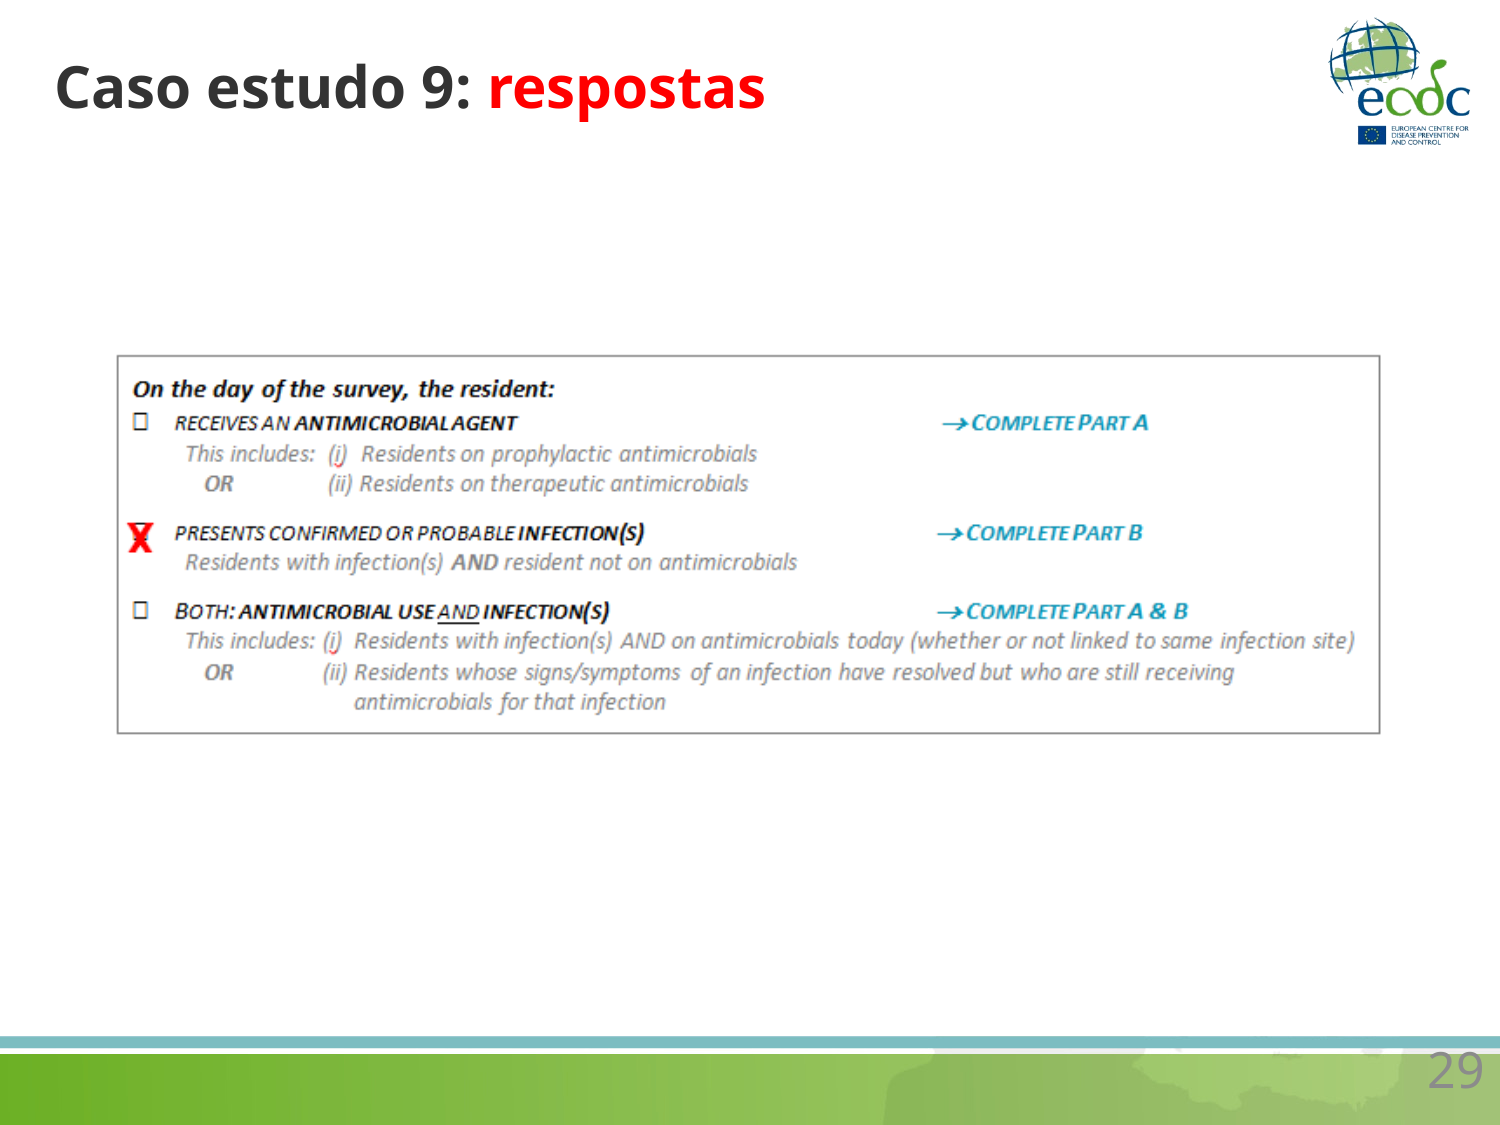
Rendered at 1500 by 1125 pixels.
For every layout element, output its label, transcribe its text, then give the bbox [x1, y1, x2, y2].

picture [0, 1036, 1500, 1125]
picture [105, 338, 1394, 745]
picture [1328, 17, 1473, 148]
slide_number 29 [1149, 1042, 1500, 1103]
title Caso estudo 9: respostas [54, 58, 1405, 152]
